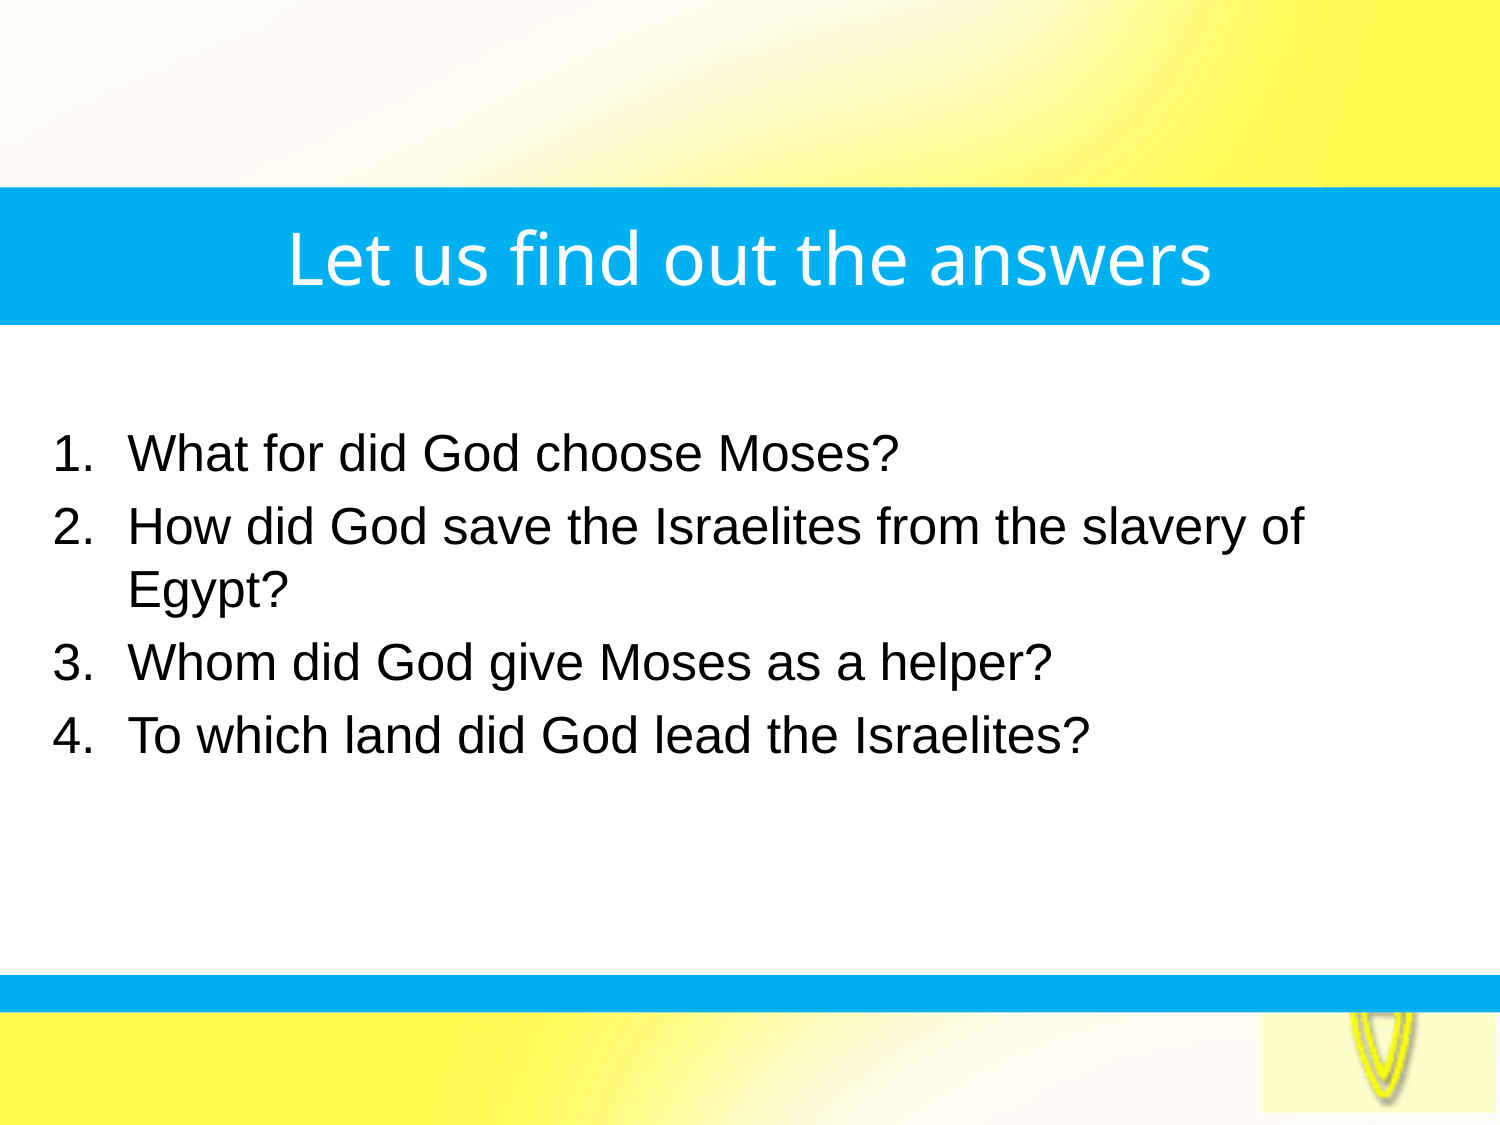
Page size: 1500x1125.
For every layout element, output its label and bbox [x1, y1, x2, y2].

picture [798, 238, 820, 285]
picture [416, 246, 448, 285]
picture [1018, 246, 1045, 285]
picture [367, 238, 389, 285]
picture [511, 230, 536, 284]
picture [0, 326, 1500, 974]
picture [712, 246, 744, 285]
picture [603, 230, 636, 285]
picture [459, 246, 486, 285]
picture [540, 232, 547, 239]
picture [753, 238, 775, 285]
picture [560, 246, 592, 284]
picture [667, 246, 702, 285]
picture [830, 230, 862, 284]
picture [294, 233, 322, 284]
picture [541, 246, 546, 284]
picture [932, 246, 962, 285]
picture [329, 246, 361, 285]
picture [976, 246, 1008, 284]
picture [1182, 246, 1209, 285]
picture [0, 0, 1500, 187]
picture [1111, 246, 1143, 285]
picture [1051, 246, 1104, 284]
picture [873, 246, 905, 285]
picture [0, 1013, 1500, 1125]
picture [1154, 246, 1175, 284]
